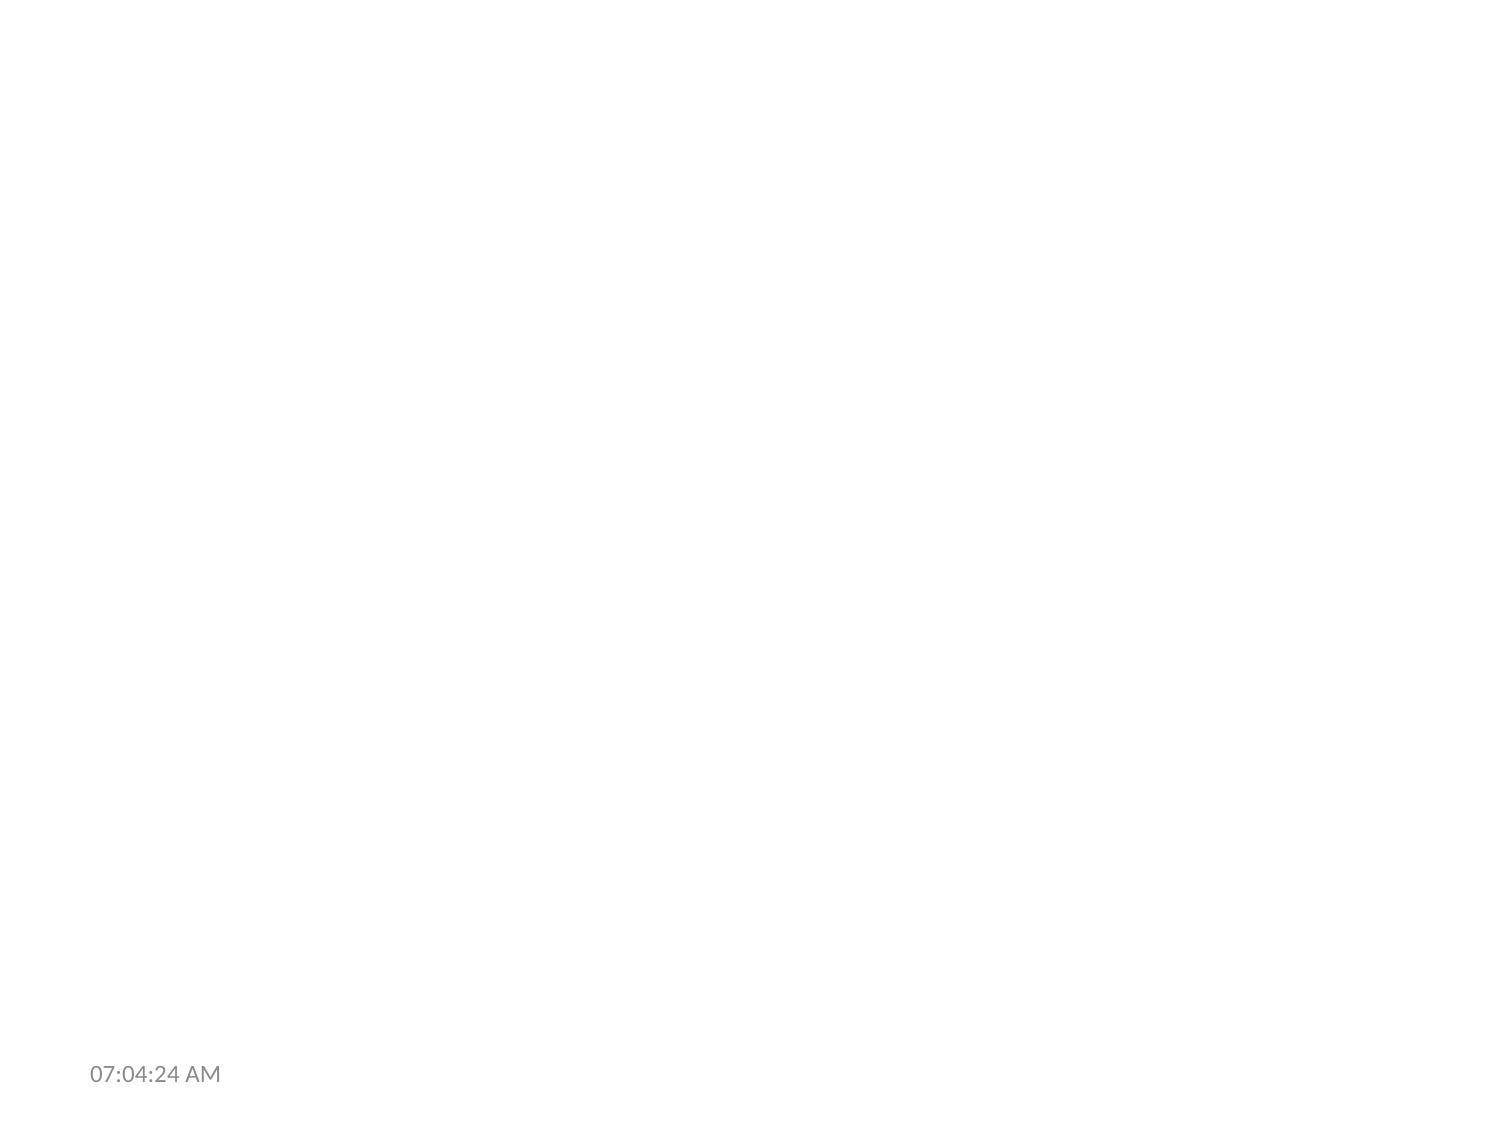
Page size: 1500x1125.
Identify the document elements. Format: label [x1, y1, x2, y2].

slide_number [75, 1042, 425, 1103]
